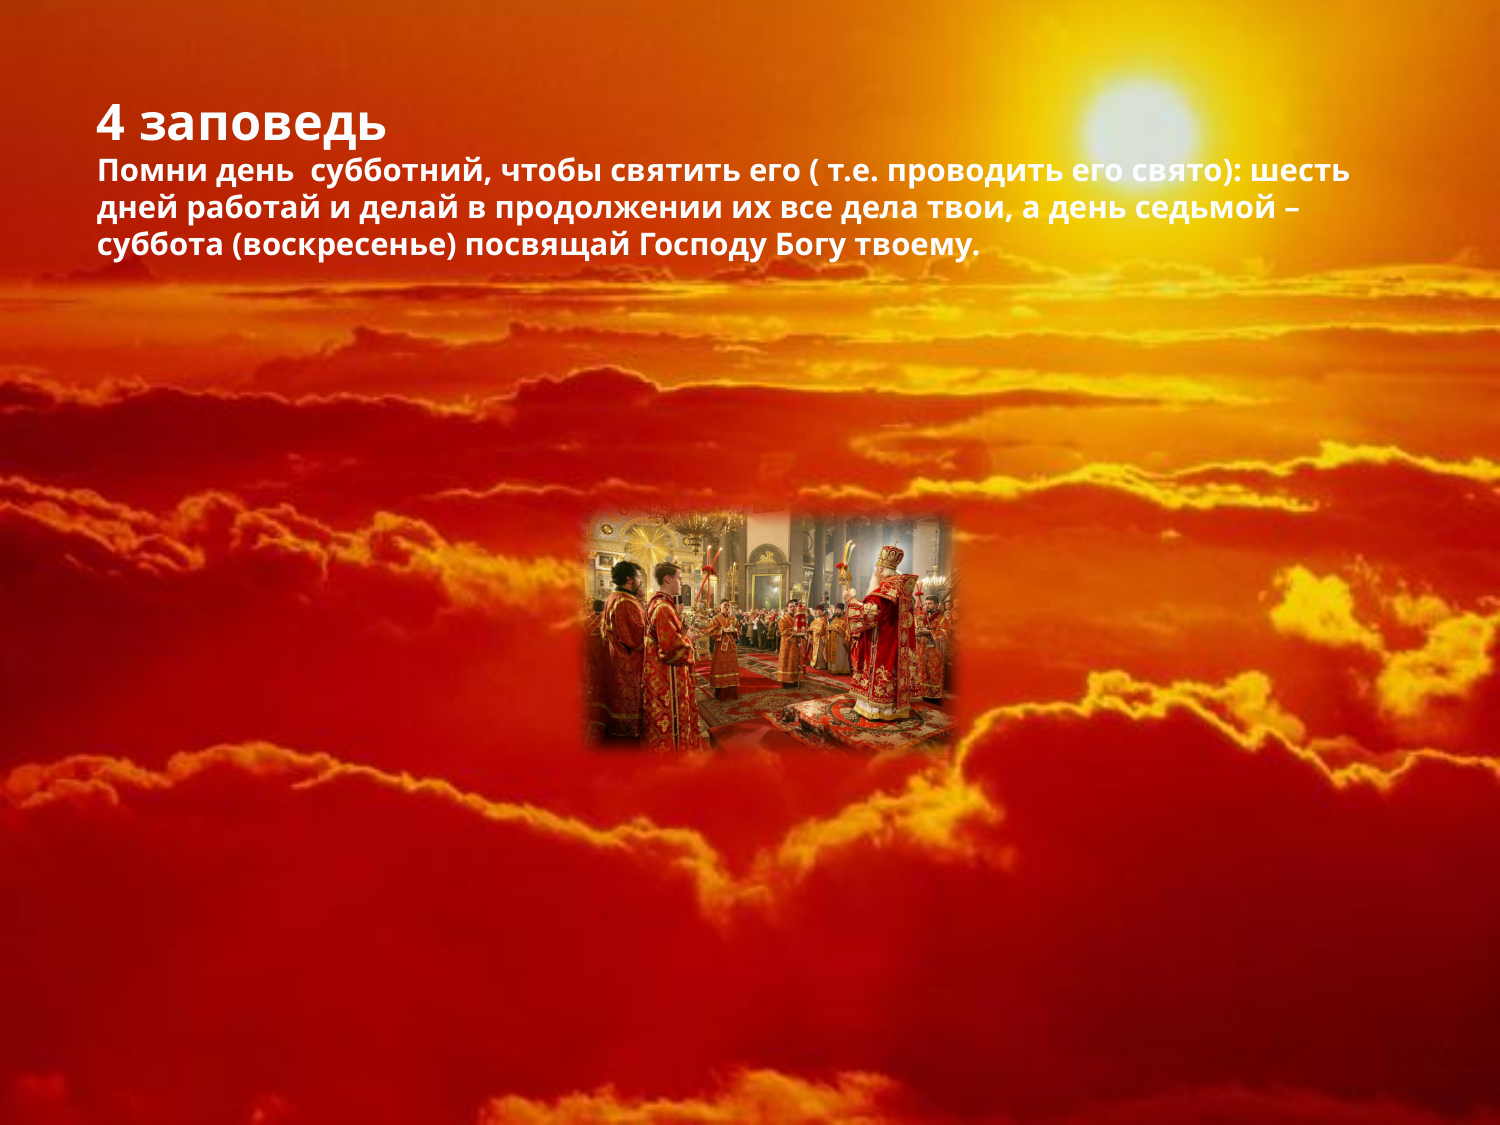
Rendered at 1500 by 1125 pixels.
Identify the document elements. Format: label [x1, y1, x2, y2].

list [568, 497, 970, 765]
picture [0, 0, 1500, 1125]
